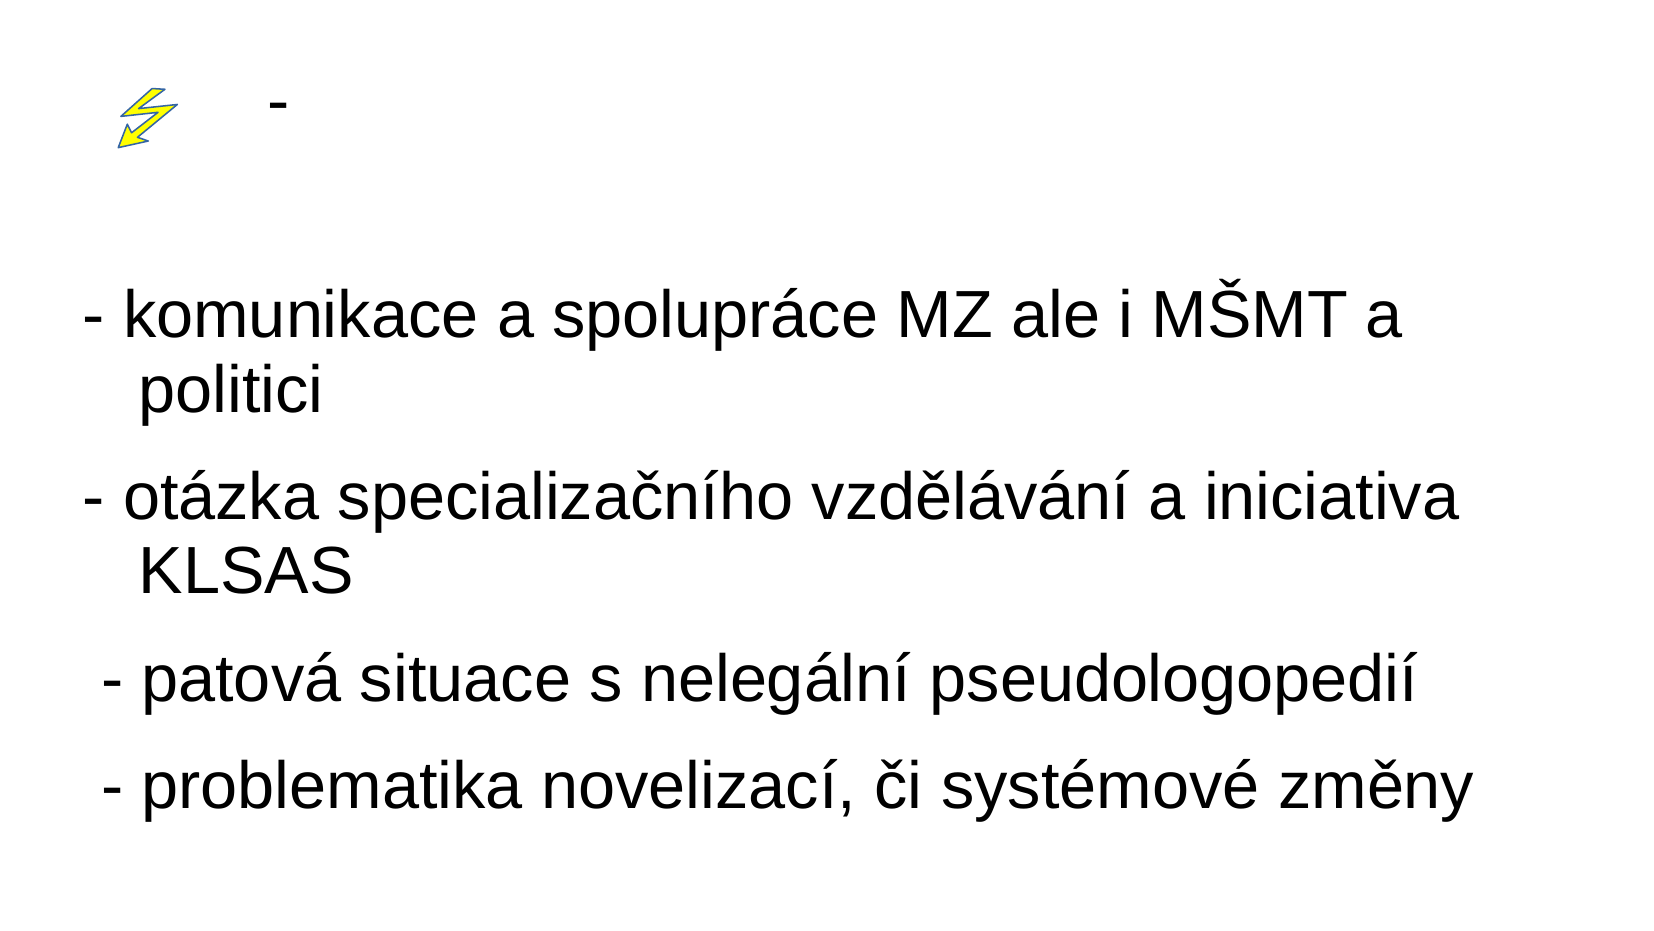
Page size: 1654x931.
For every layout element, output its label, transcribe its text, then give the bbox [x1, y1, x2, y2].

text_box [118, 88, 178, 148]
list - - komunikace a spolupráce MZ ale i MŠMT a politici - otázka specializačního vzdělávání a iniciativa KLSAS - patová situace s nelegální pseudologopedií - problematika novelizací, či systémové změny [82, 59, 1569, 830]
